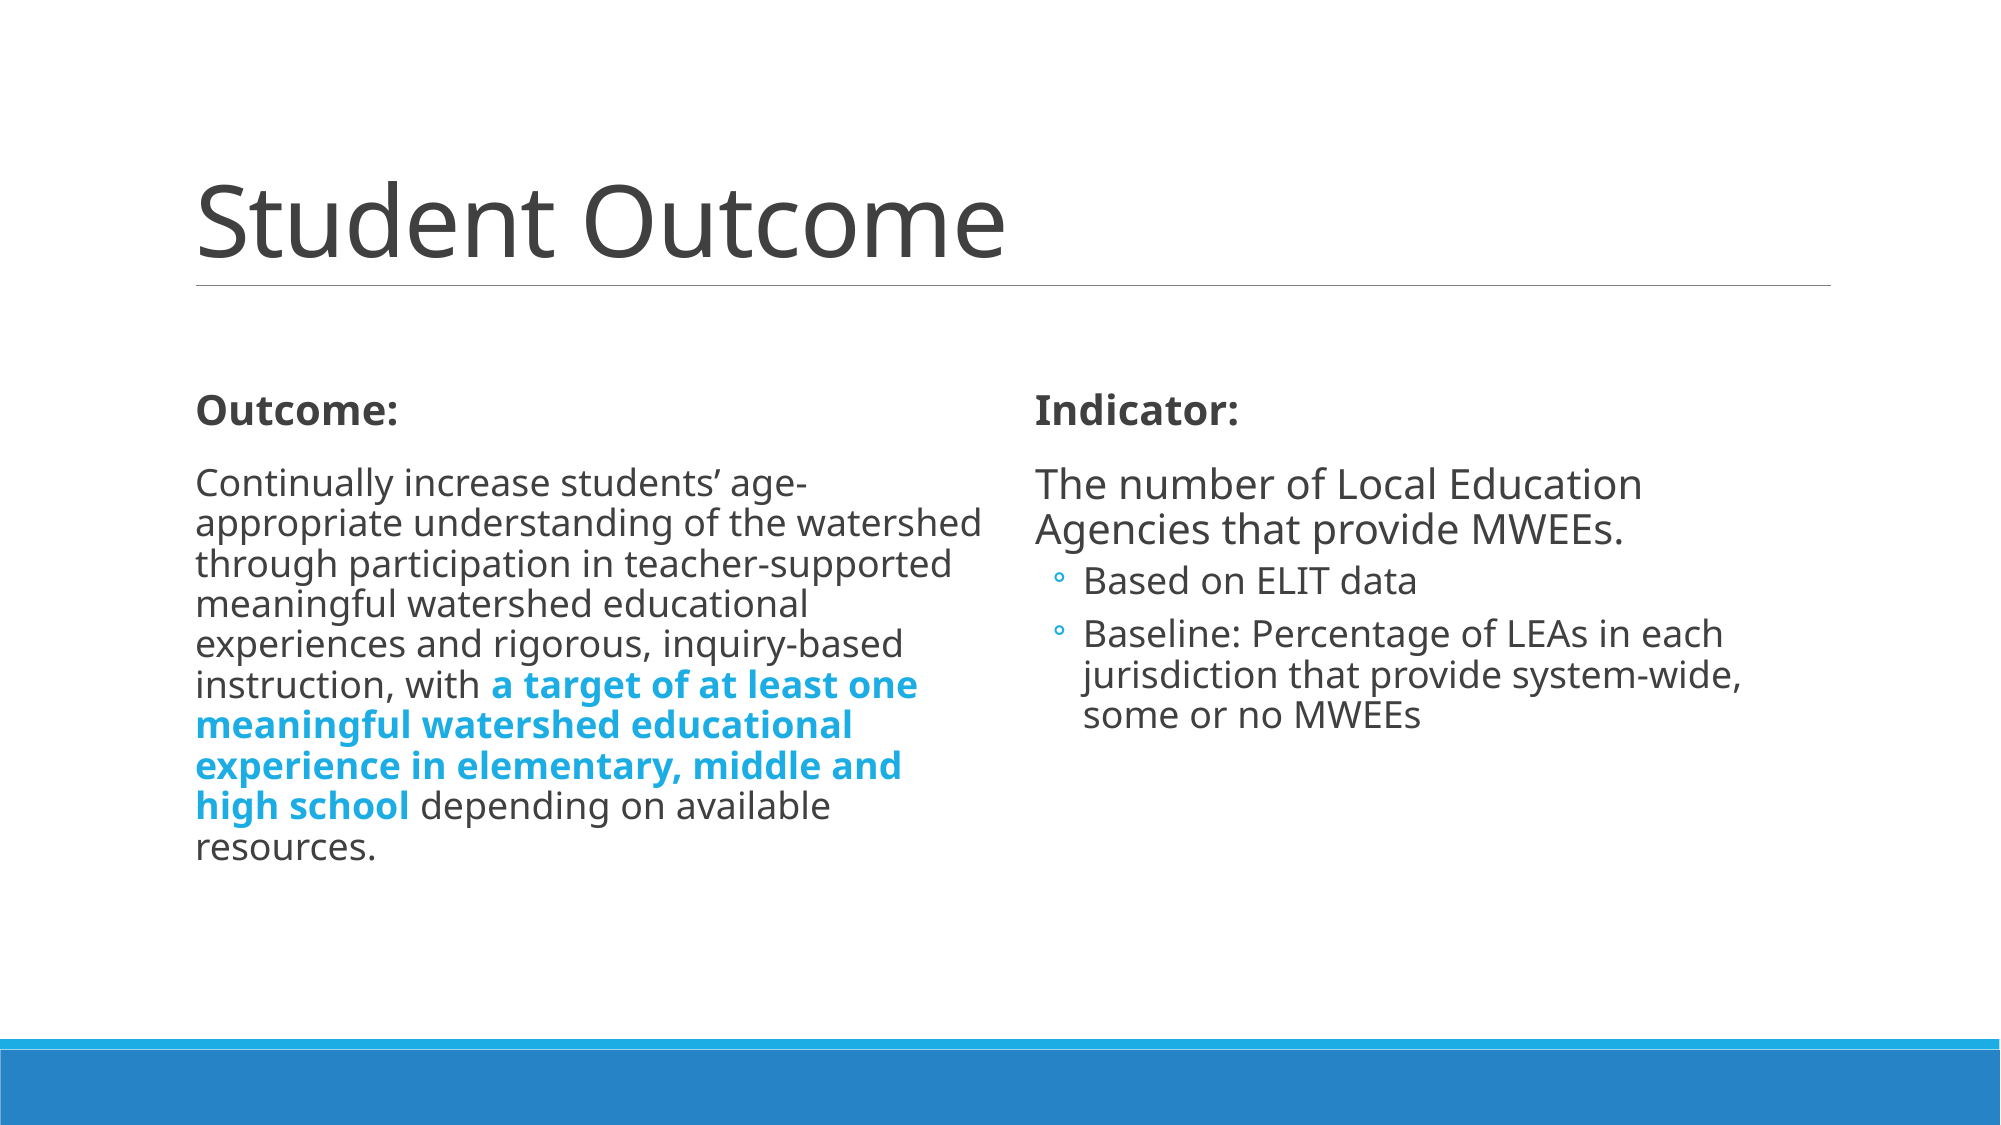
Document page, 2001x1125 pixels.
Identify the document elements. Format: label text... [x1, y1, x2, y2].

list Outcome: Continually increase students’ age-appropriate understanding of the watershed through participation in teacher-supported meaningful watershed educational experiences and rigorous, inquiry-based instruction, with a target of at least one meaningful watershed educational experience in elementary, middle and high school depending on available resources. [180, 302, 990, 963]
title Student Outcome [180, 47, 1830, 285]
list Indicator: The number of Local Education Agencies that provide MWEEs. Based on ELIT data Baseline: Percentage of LEAs in each jurisdiction that provide system-wide, some or no MWEEs [1020, 302, 1830, 963]
